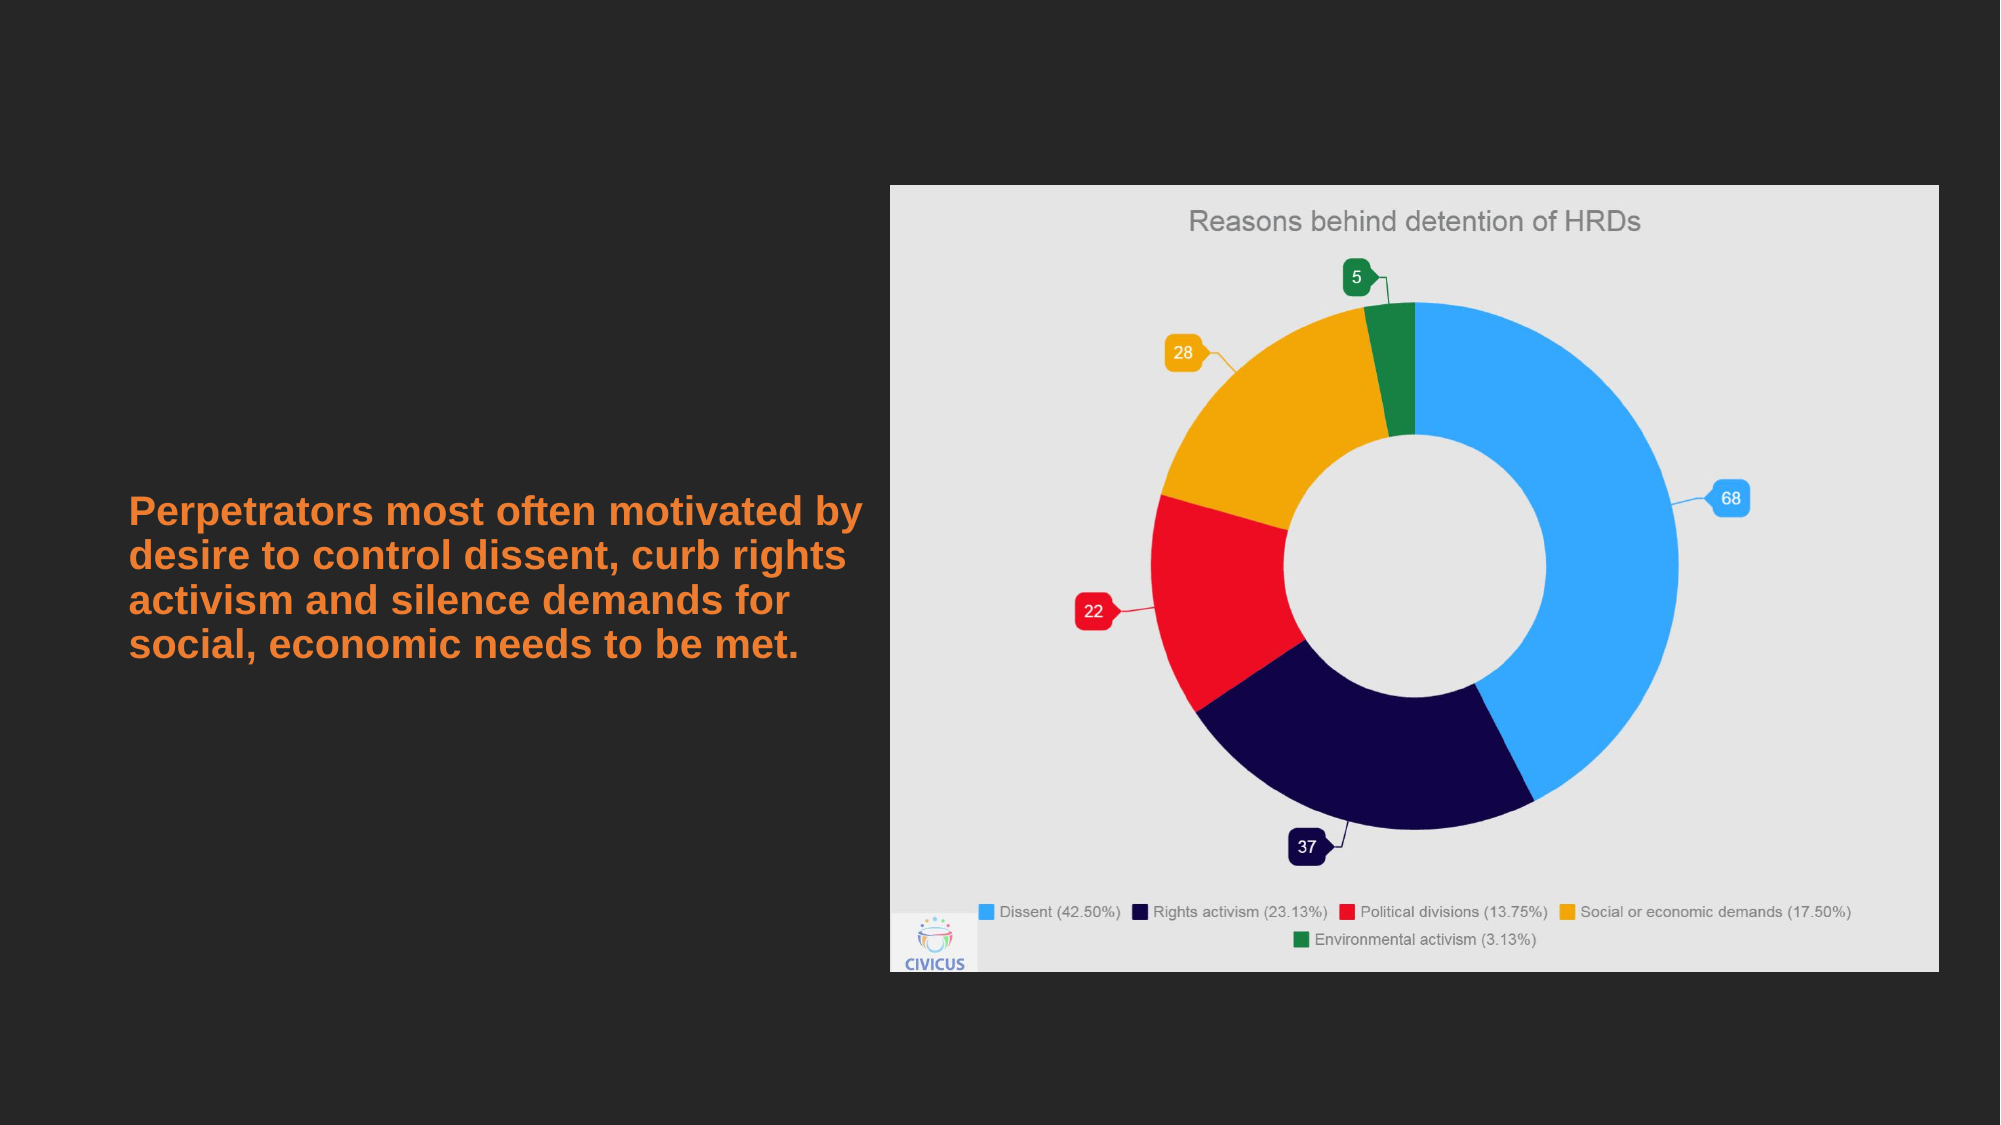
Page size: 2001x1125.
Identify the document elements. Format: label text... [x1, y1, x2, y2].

picture [890, 185, 1939, 972]
title Perpetrators most often motivated by desire to control dissent, curb rights activism and silence demands for social, economic needs to be met. [113, 469, 890, 688]
